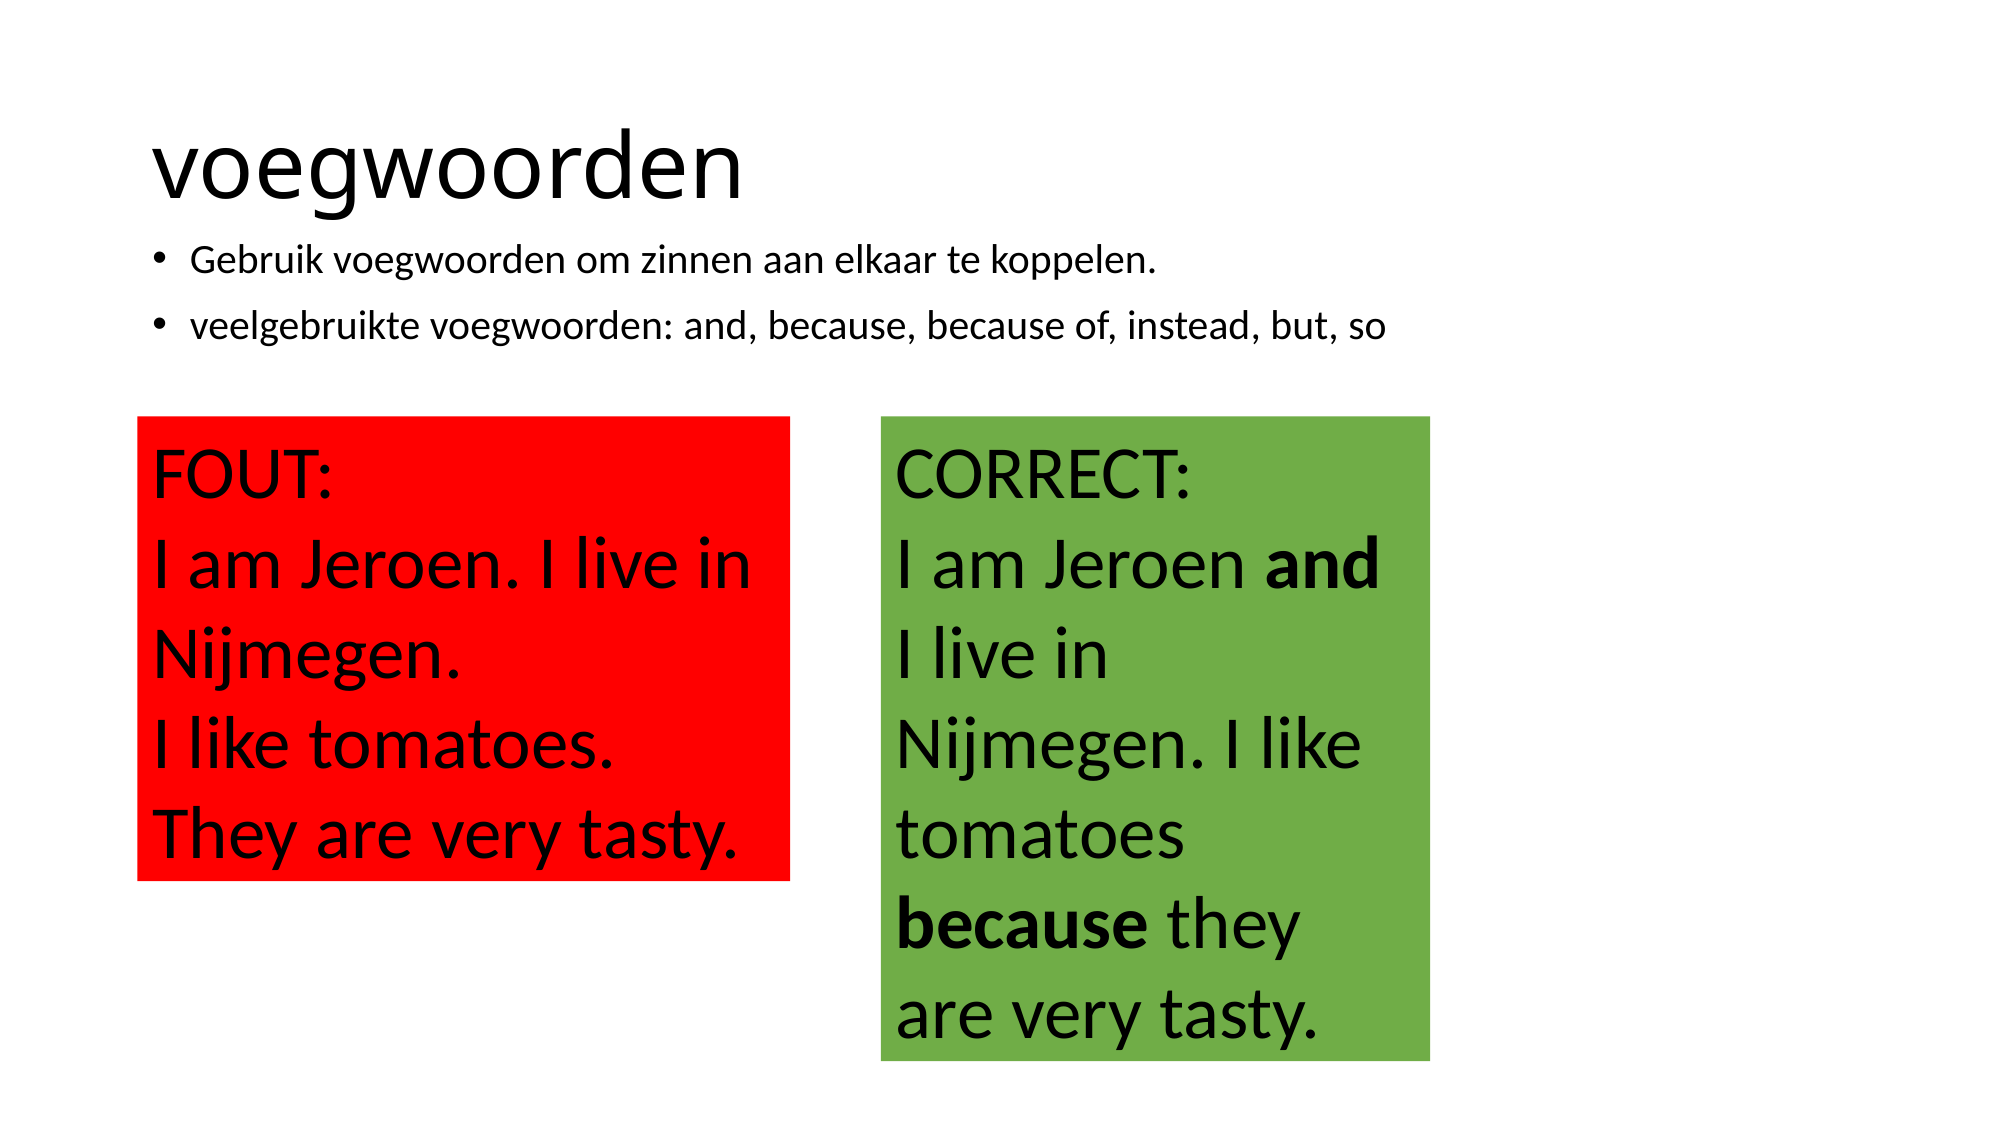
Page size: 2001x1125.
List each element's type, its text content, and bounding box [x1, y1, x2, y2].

text_box FOUT: I am Jeroen. I live in Nijmegen. I like tomatoes. They are very tasty. [137, 416, 791, 882]
title voegwoorden [137, 59, 1863, 229]
list Gebruik voegwoorden om zinnen aan elkaar te koppelen. veelgebruikte voegwoorden: and, because, because of, instead, but, so [137, 229, 1863, 325]
text_box CORRECT: I am Jeroen and I live in Nijmegen. I like tomatoes because they are very tasty. [880, 416, 1431, 1062]
